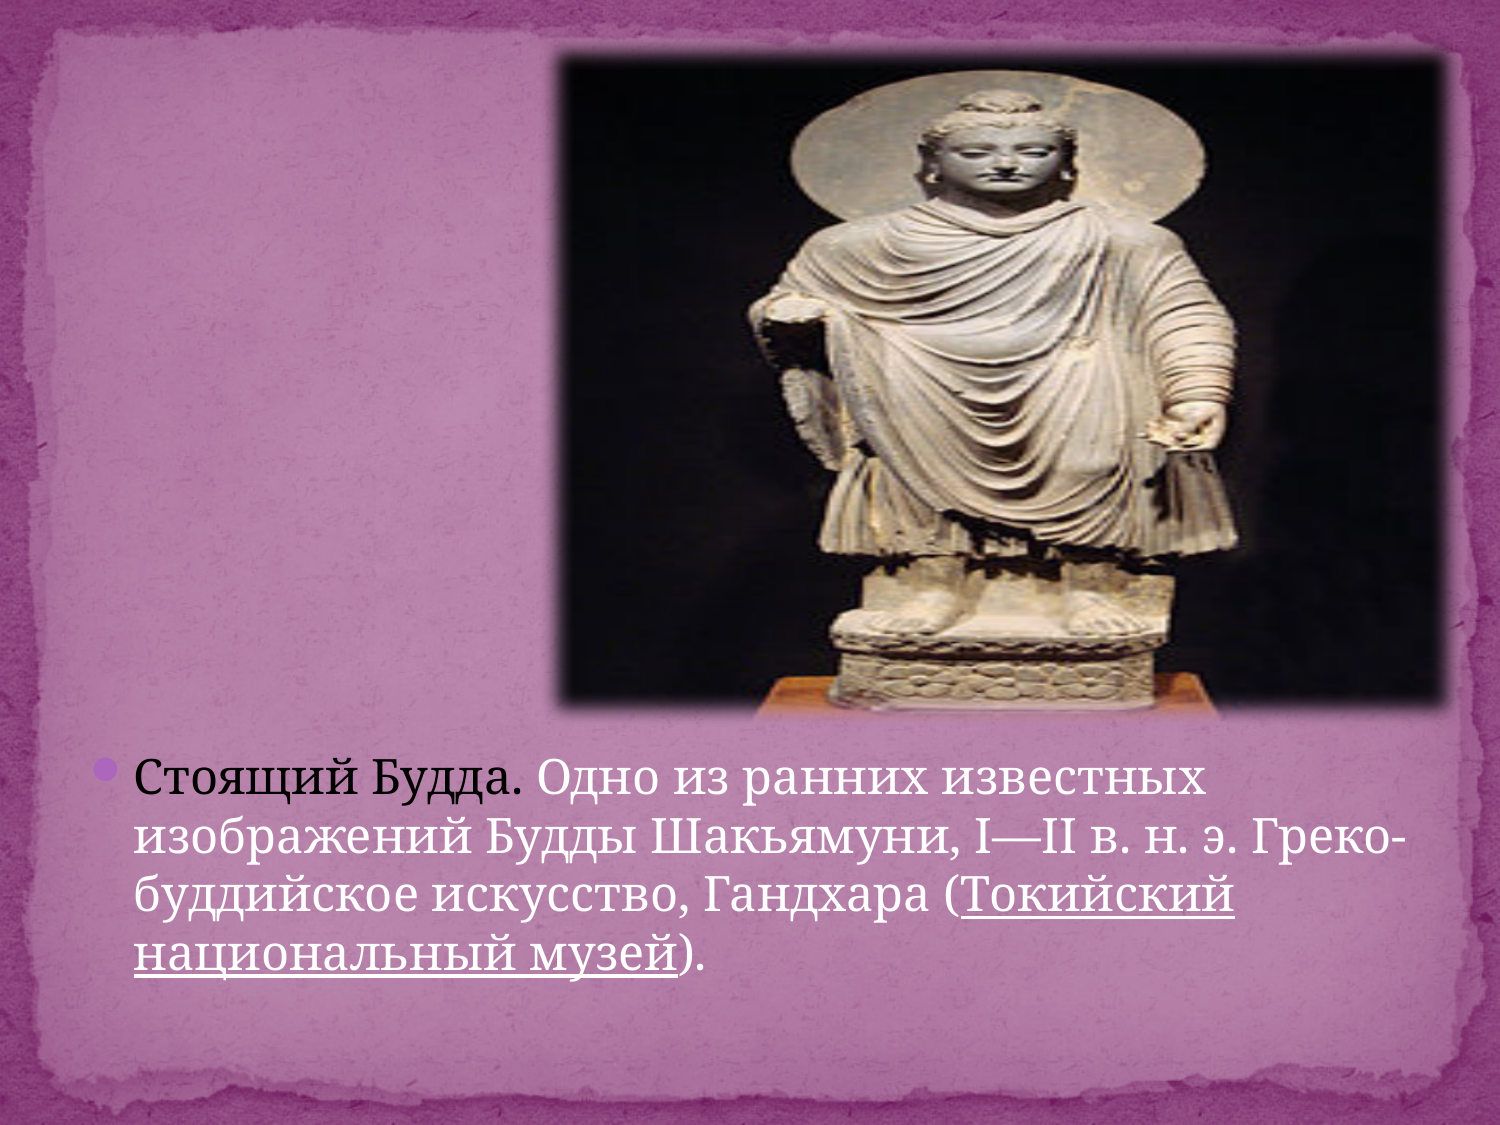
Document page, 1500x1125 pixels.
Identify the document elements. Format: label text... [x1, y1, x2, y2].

list Стоящий Будда. Одно из ранних известных изображений Будды Шакьямуни, I—II в. н. э. Греко-буддийское искусство, Гандхара (Токийский национальный музей). [74, 738, 1426, 1001]
picture [539, 35, 1464, 726]
